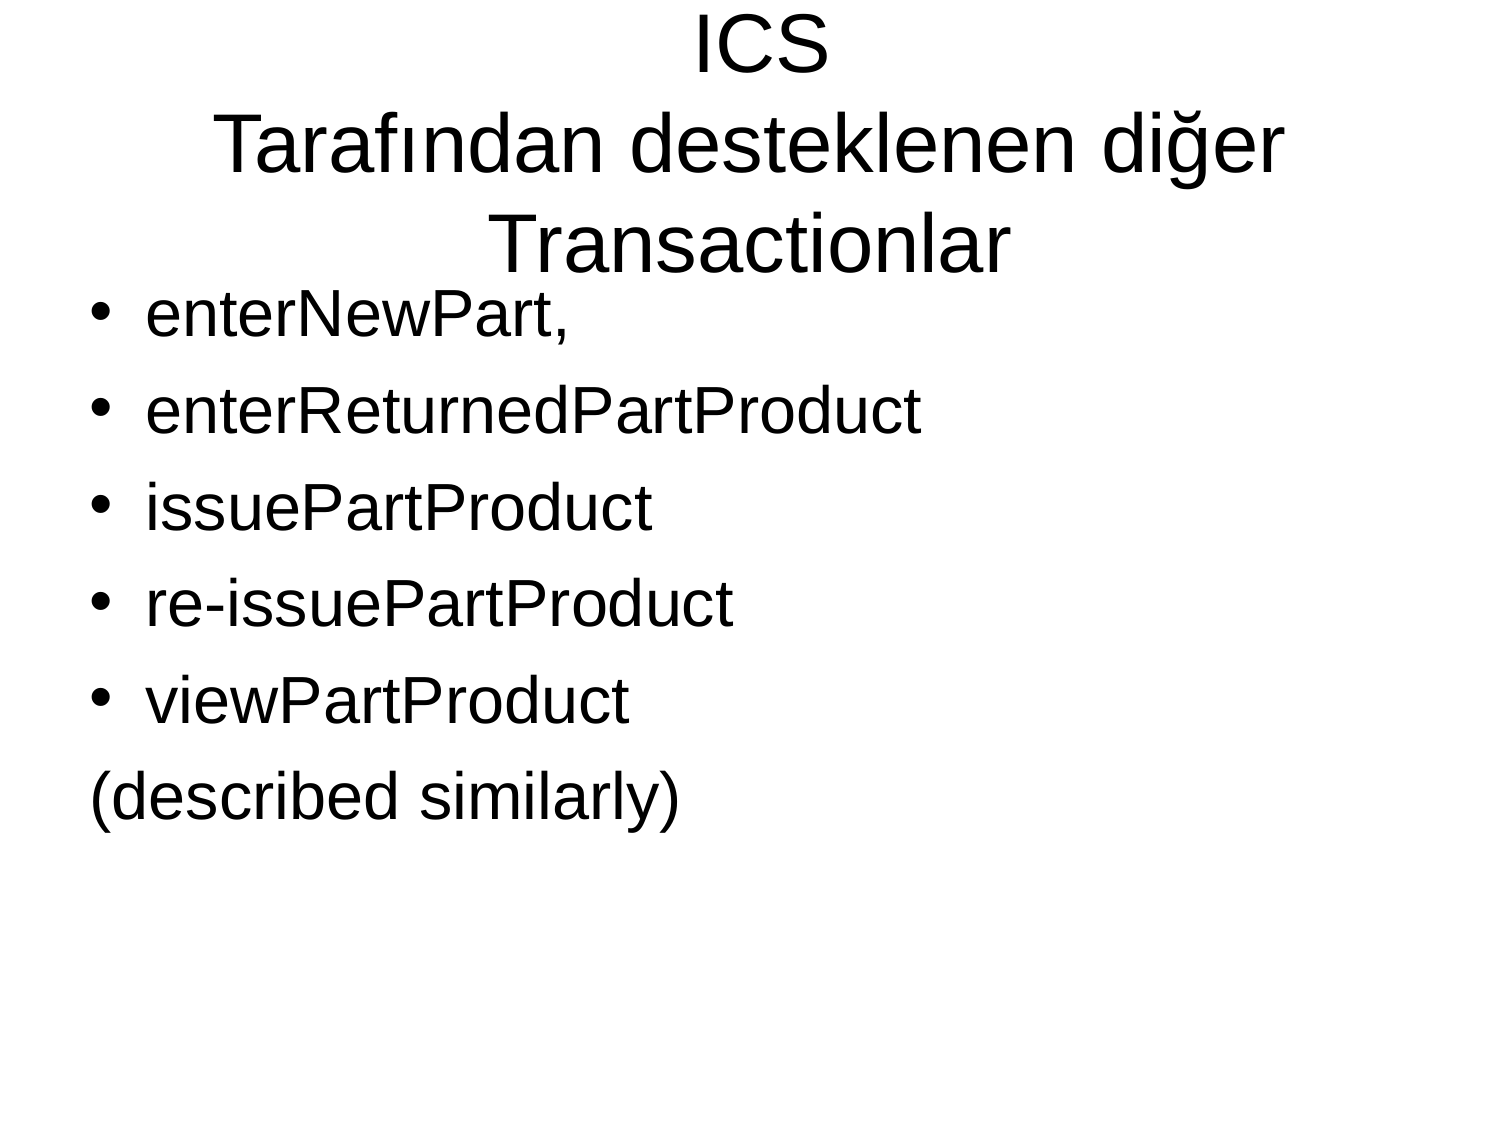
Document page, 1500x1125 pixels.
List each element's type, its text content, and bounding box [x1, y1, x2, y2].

title ICS Tarafından desteklenen diğer Transactionlar [74, 0, 1426, 262]
list enterNewPart, enterReturnedPartProduct issuePartProduct re-issuePartProduct viewPartProduct (described similarly) [74, 262, 1426, 1006]
